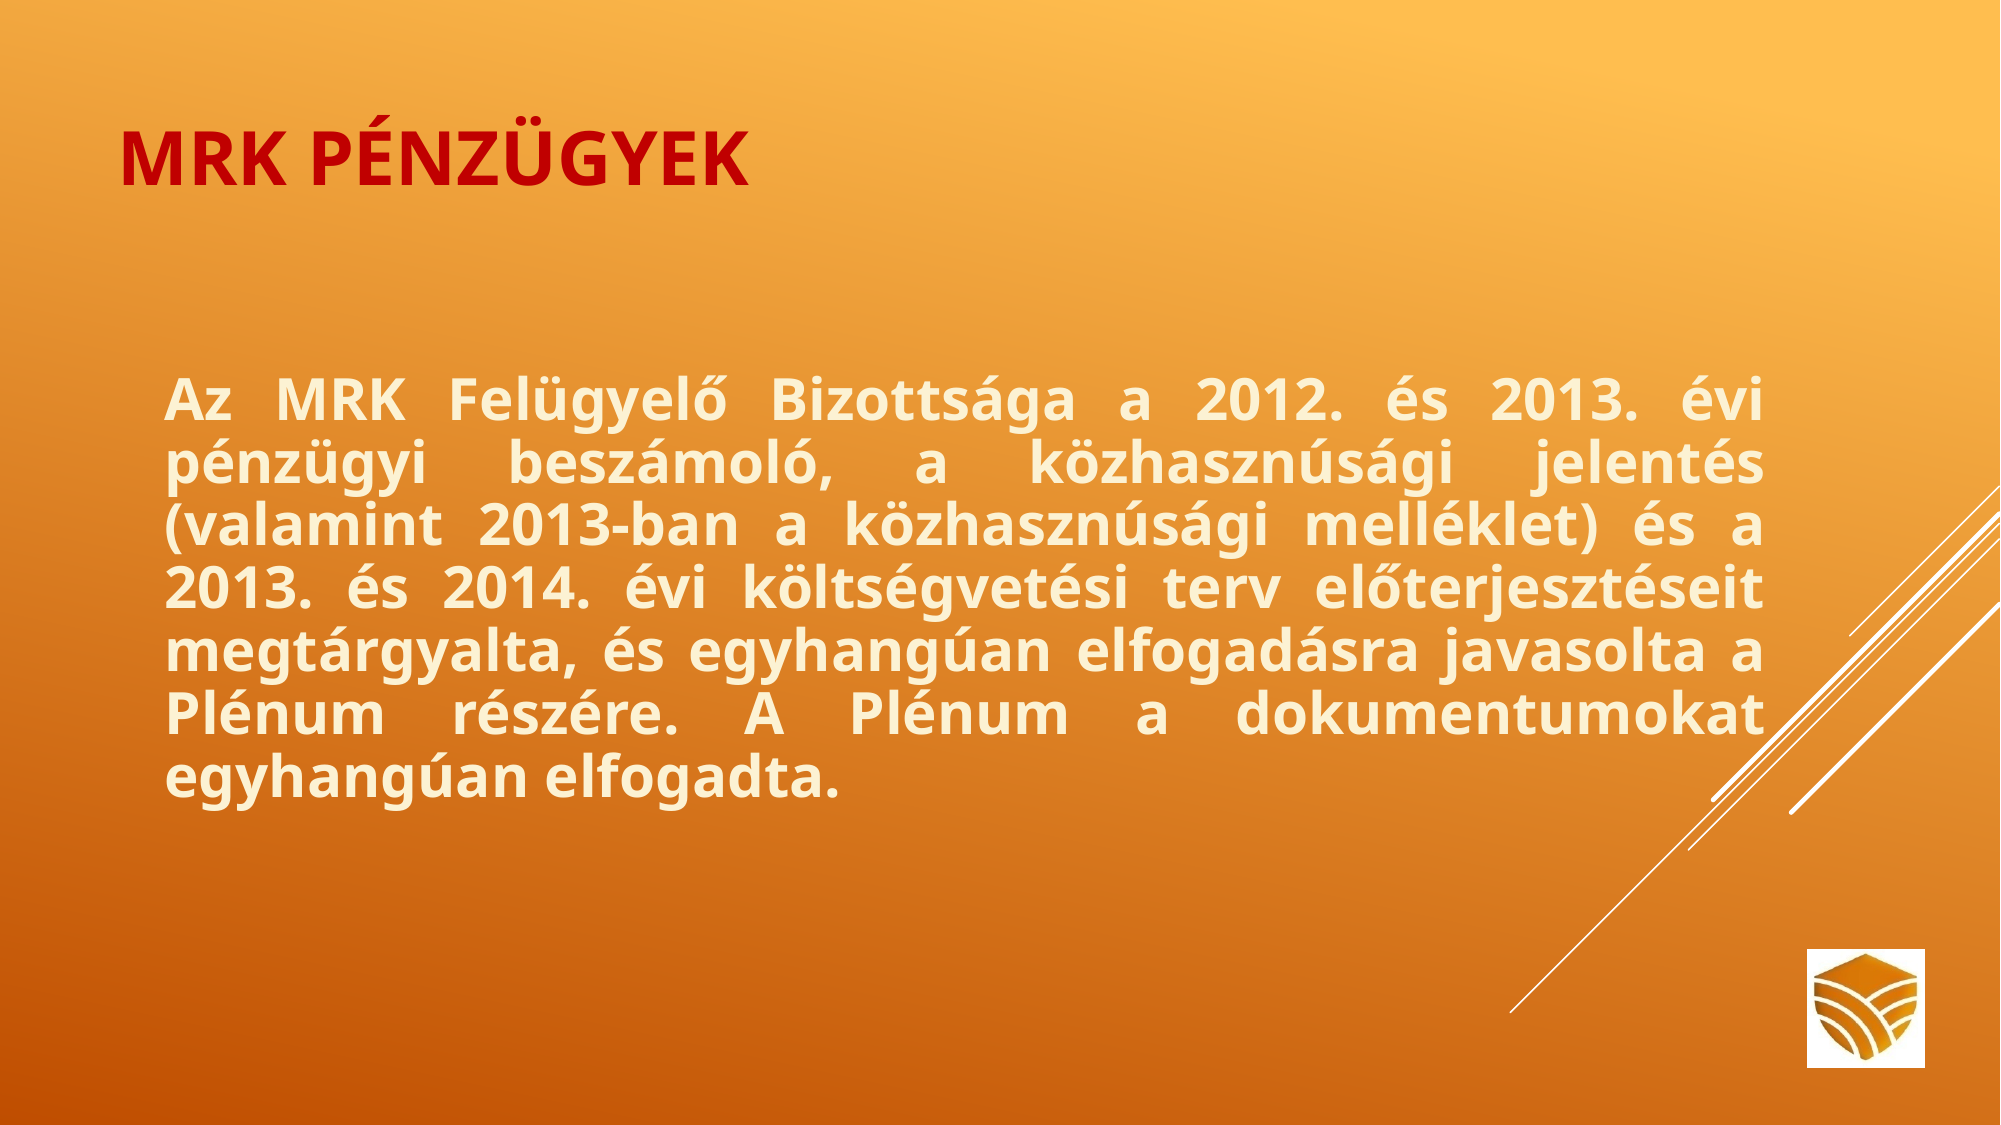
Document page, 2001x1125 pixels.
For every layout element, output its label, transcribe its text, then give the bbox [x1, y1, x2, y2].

picture [1807, 949, 1925, 1068]
list Az MRK Felügyelő Bizottsága a 2012. és 2013. évi pénzügyi beszámoló, a közhasznúsági jelentés (valamint 2013-ban a közhasznúsági melléklet) és a 2013. és 2014. évi költségvetési terv előterjesztéseit megtárgyalta, és egyhangúan elfogadásra javasolta a Plénum részére. A Plénum a dokumentumokat egyhangúan elfogadta. [102, 325, 1781, 1068]
title MRK pénzügyek [102, 31, 1503, 279]
